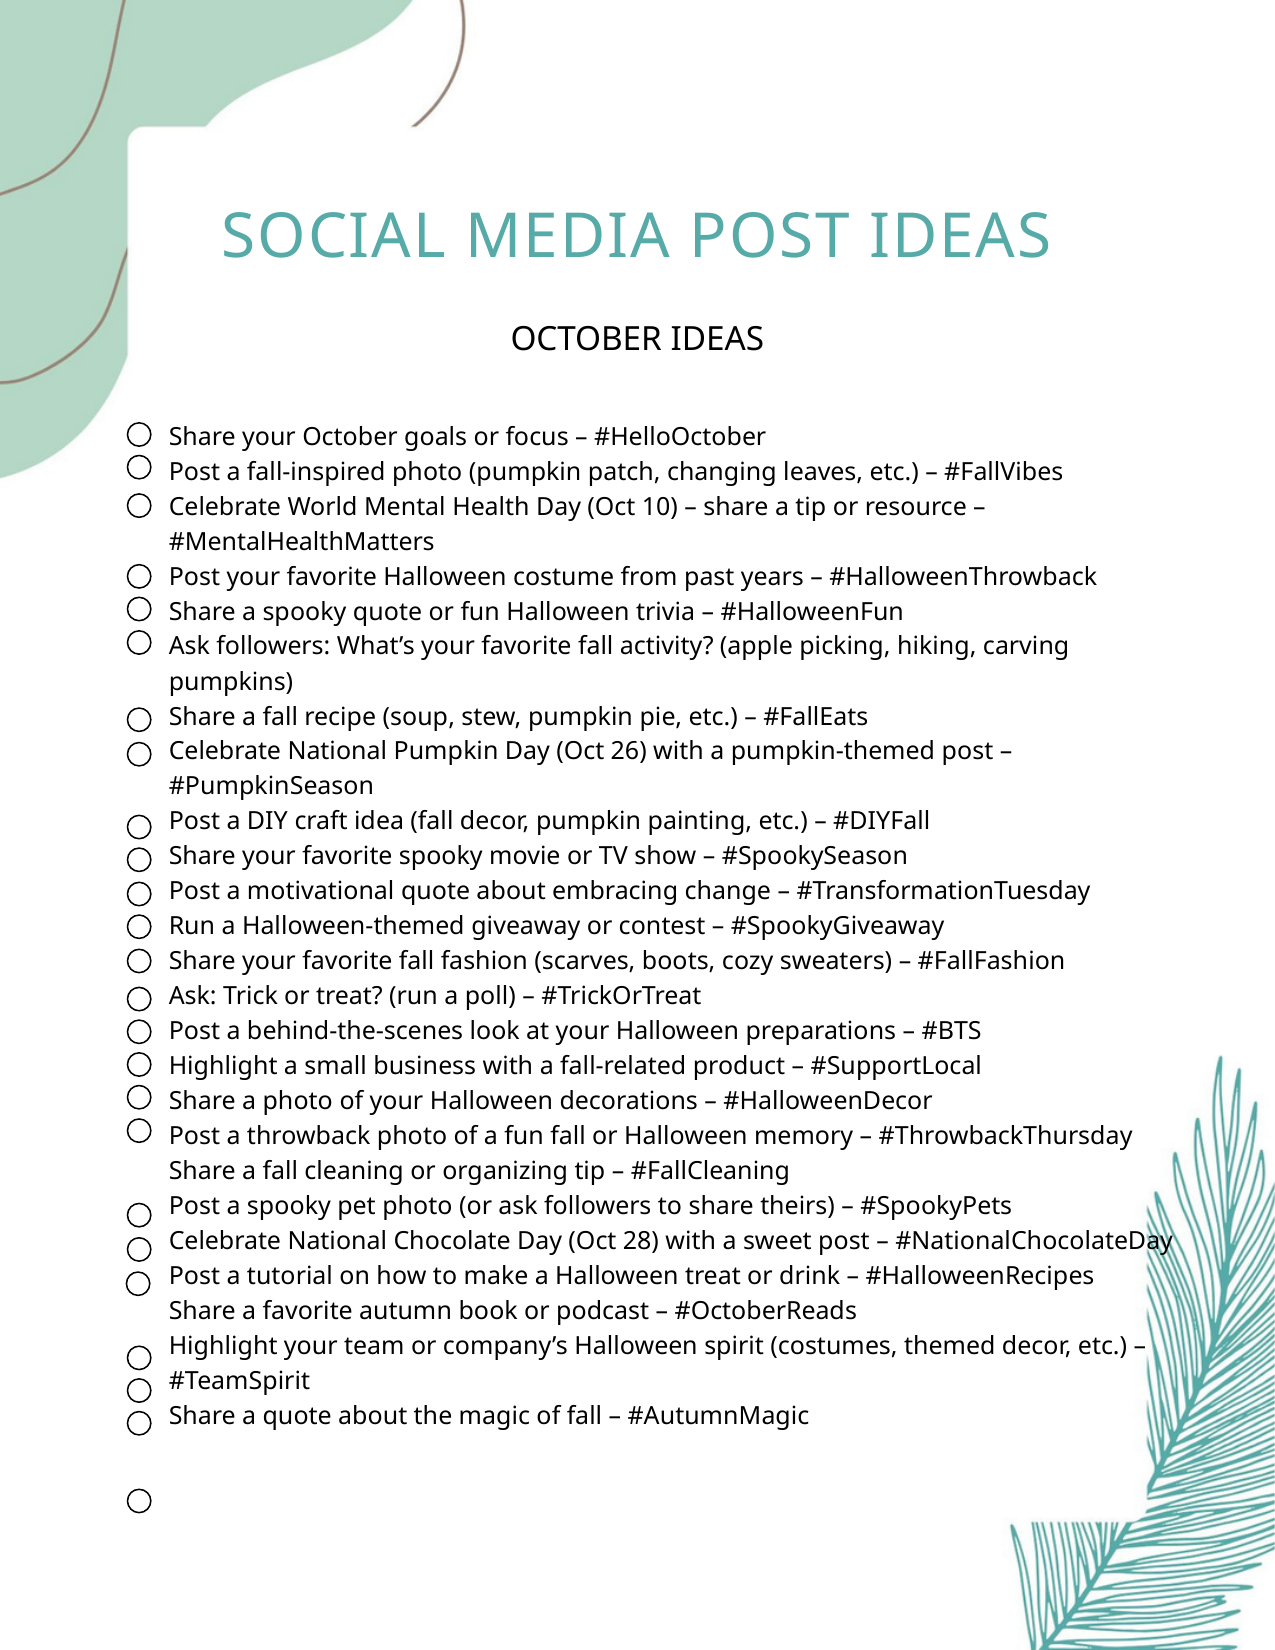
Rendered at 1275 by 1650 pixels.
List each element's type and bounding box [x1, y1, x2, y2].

text_box [0, 0, 1275, 1650]
